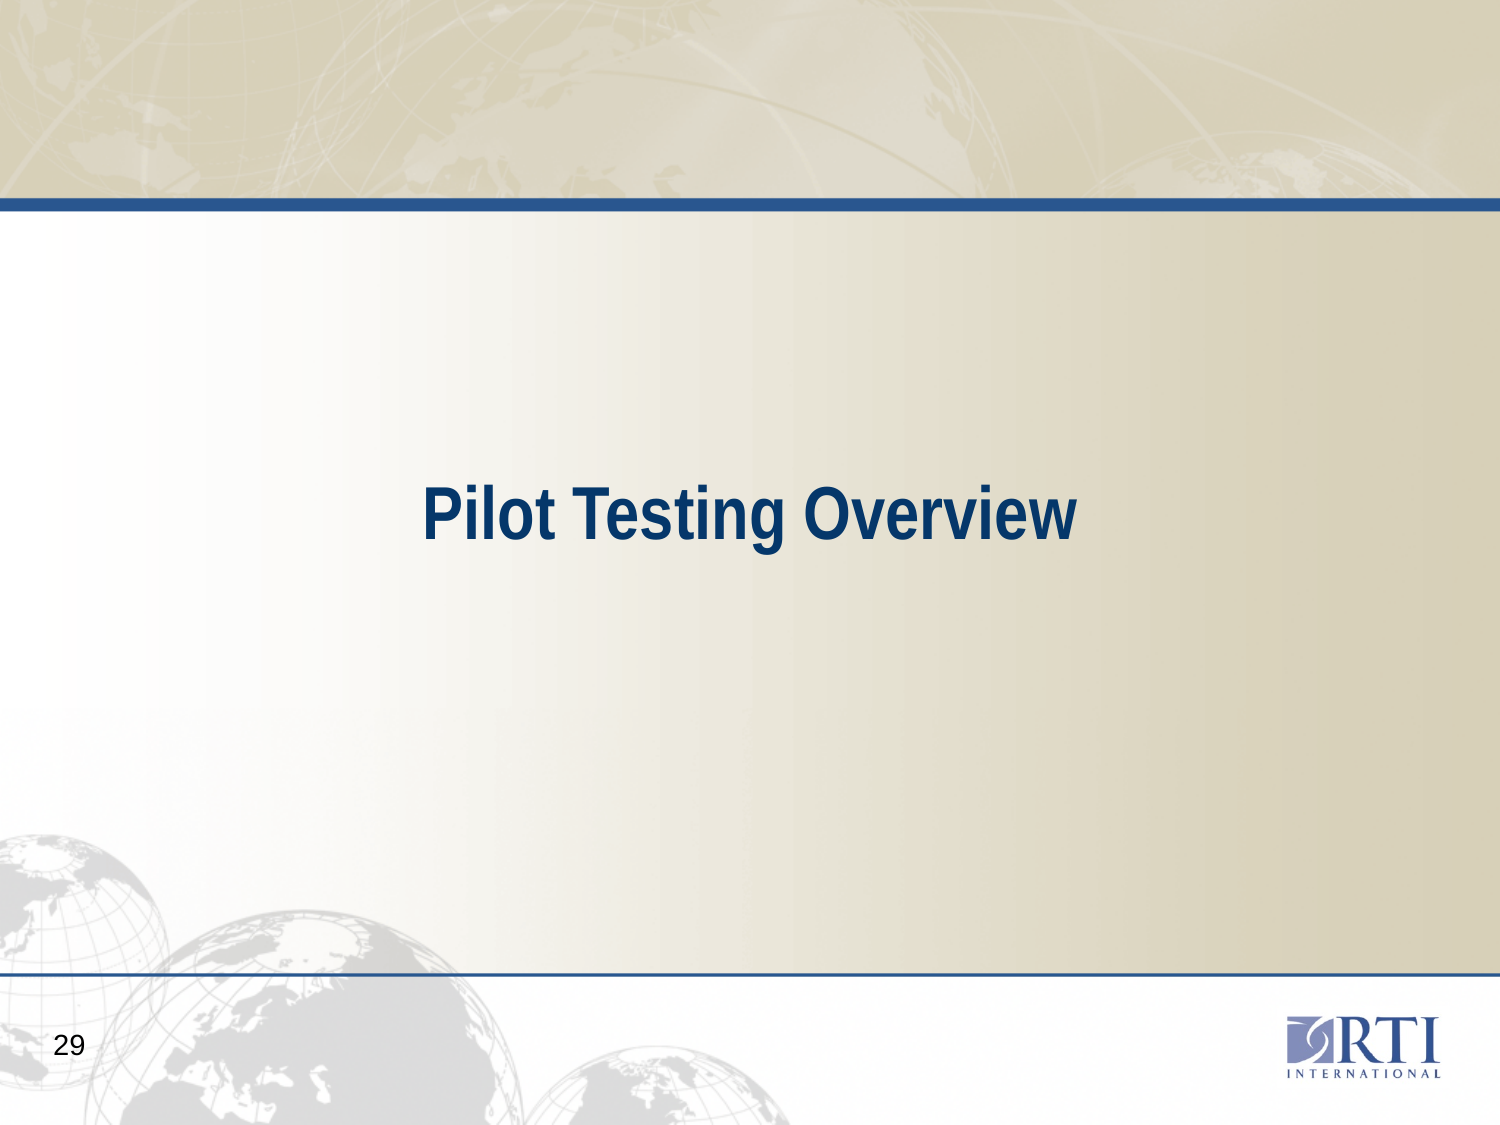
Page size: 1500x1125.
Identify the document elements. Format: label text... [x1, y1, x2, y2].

picture [0, 0, 1500, 973]
picture [0, 977, 1500, 1125]
title Pilot Testing Overview [112, 485, 1388, 624]
text_box 29 [38, 1018, 106, 1069]
